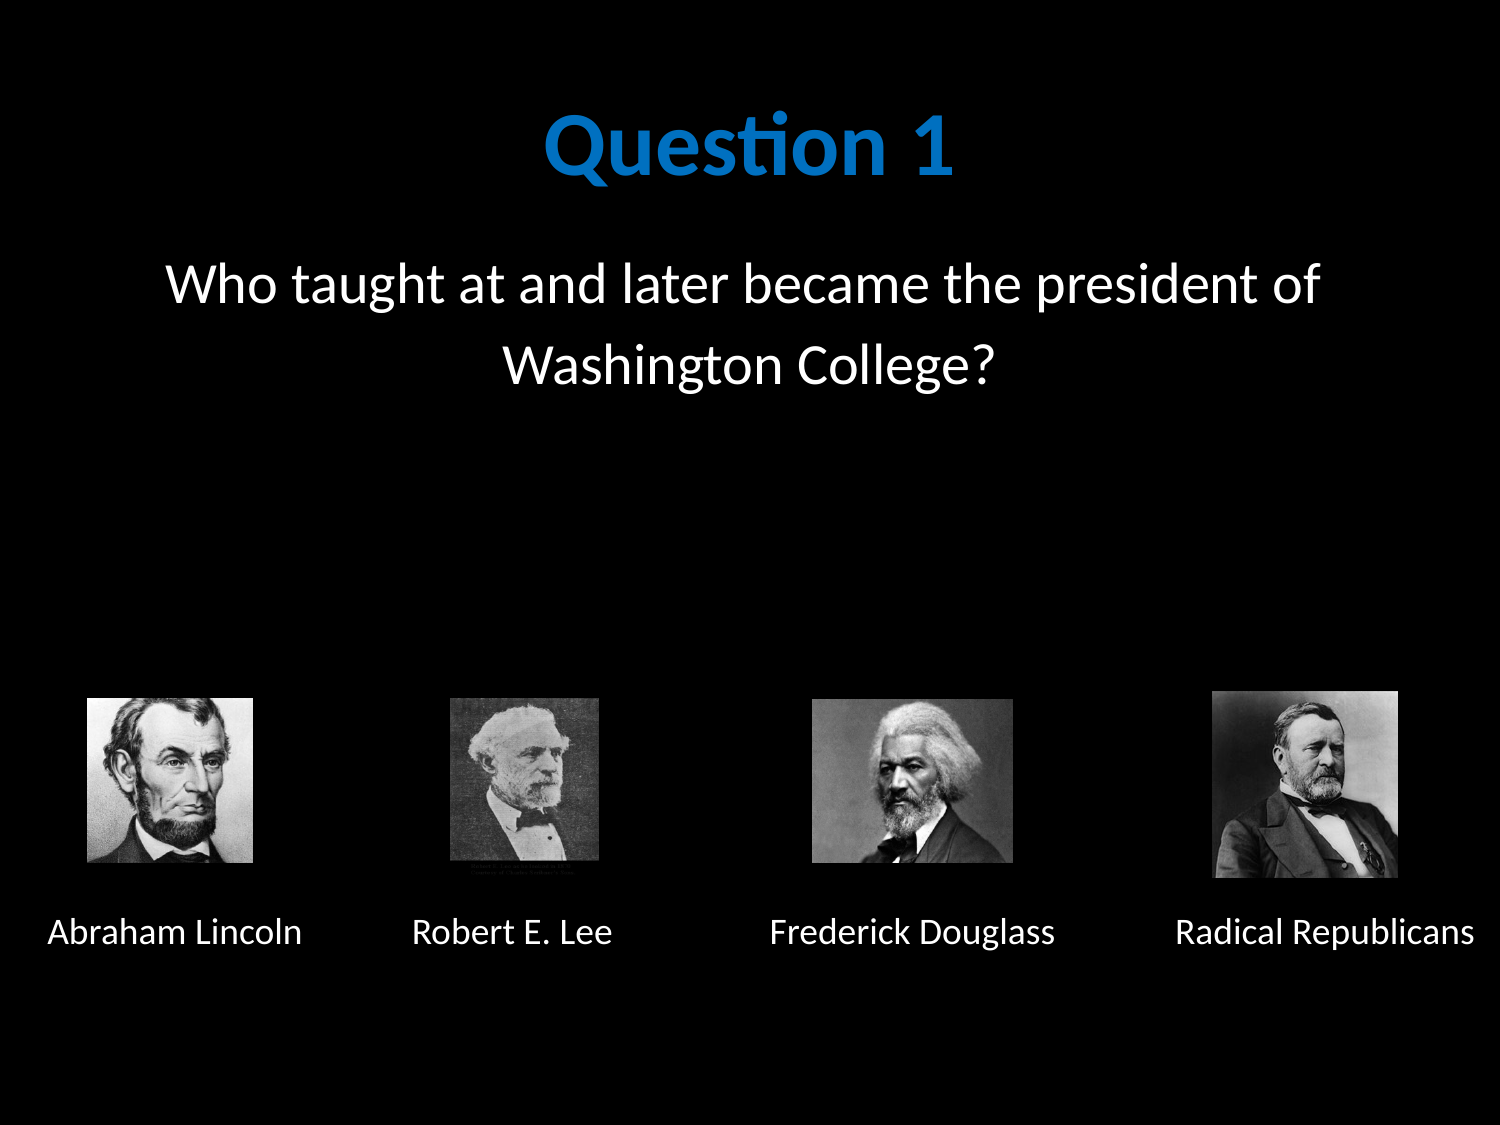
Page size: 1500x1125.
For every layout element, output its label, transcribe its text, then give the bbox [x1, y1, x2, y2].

title Question 1 [75, 45, 1425, 233]
text_box Abraham Lincoln [0, 899, 350, 959]
picture [1212, 691, 1399, 878]
picture [449, 698, 599, 878]
picture [812, 699, 1013, 863]
text_box Radical Republicans [1149, 899, 1500, 959]
text_box Frederick Douglass [737, 899, 1088, 959]
picture [87, 698, 253, 863]
list Who taught at and later became the president of Washington College? [0, 237, 1500, 413]
text_box Robert E. Lee [362, 899, 663, 959]
